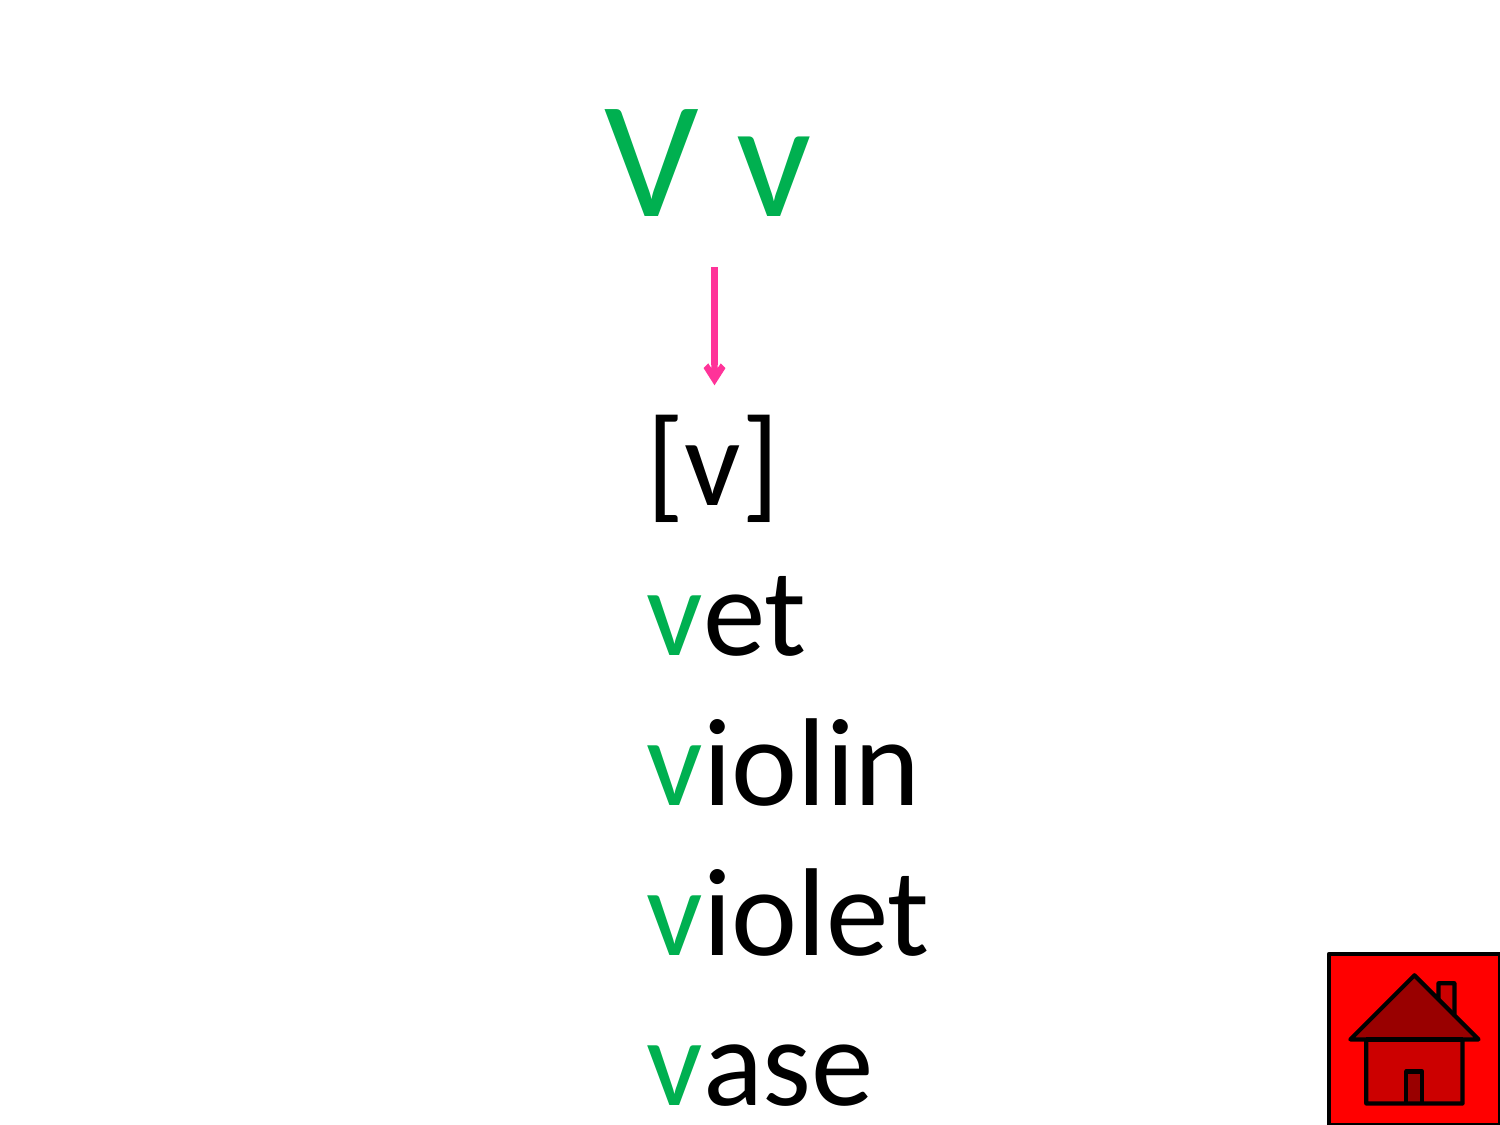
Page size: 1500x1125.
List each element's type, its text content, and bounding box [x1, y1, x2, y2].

text_box [1327, 952, 1500, 1125]
text_box [v] vet violin violet vase [631, 373, 1022, 1125]
text_box V v [301, 42, 1117, 258]
